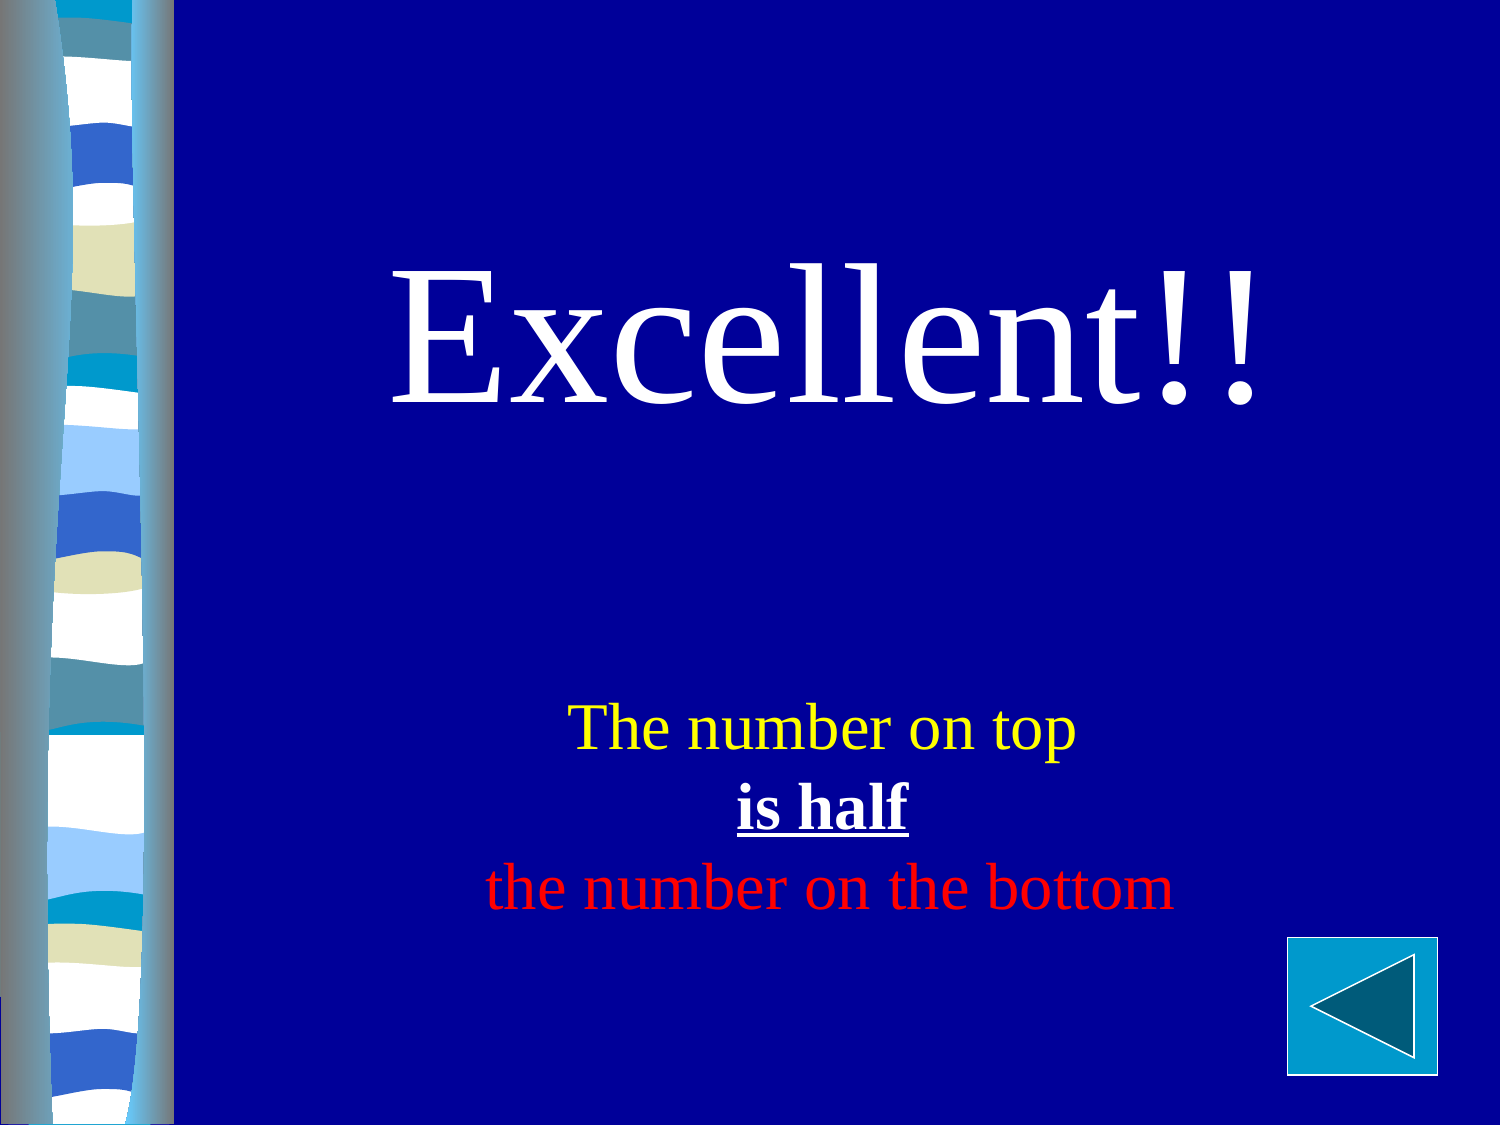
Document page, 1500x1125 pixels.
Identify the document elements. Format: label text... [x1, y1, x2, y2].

text_box [1287, 937, 1438, 1075]
title Excellent!! The number on top is half the number on the bottom [0, 0, 1500, 1125]
